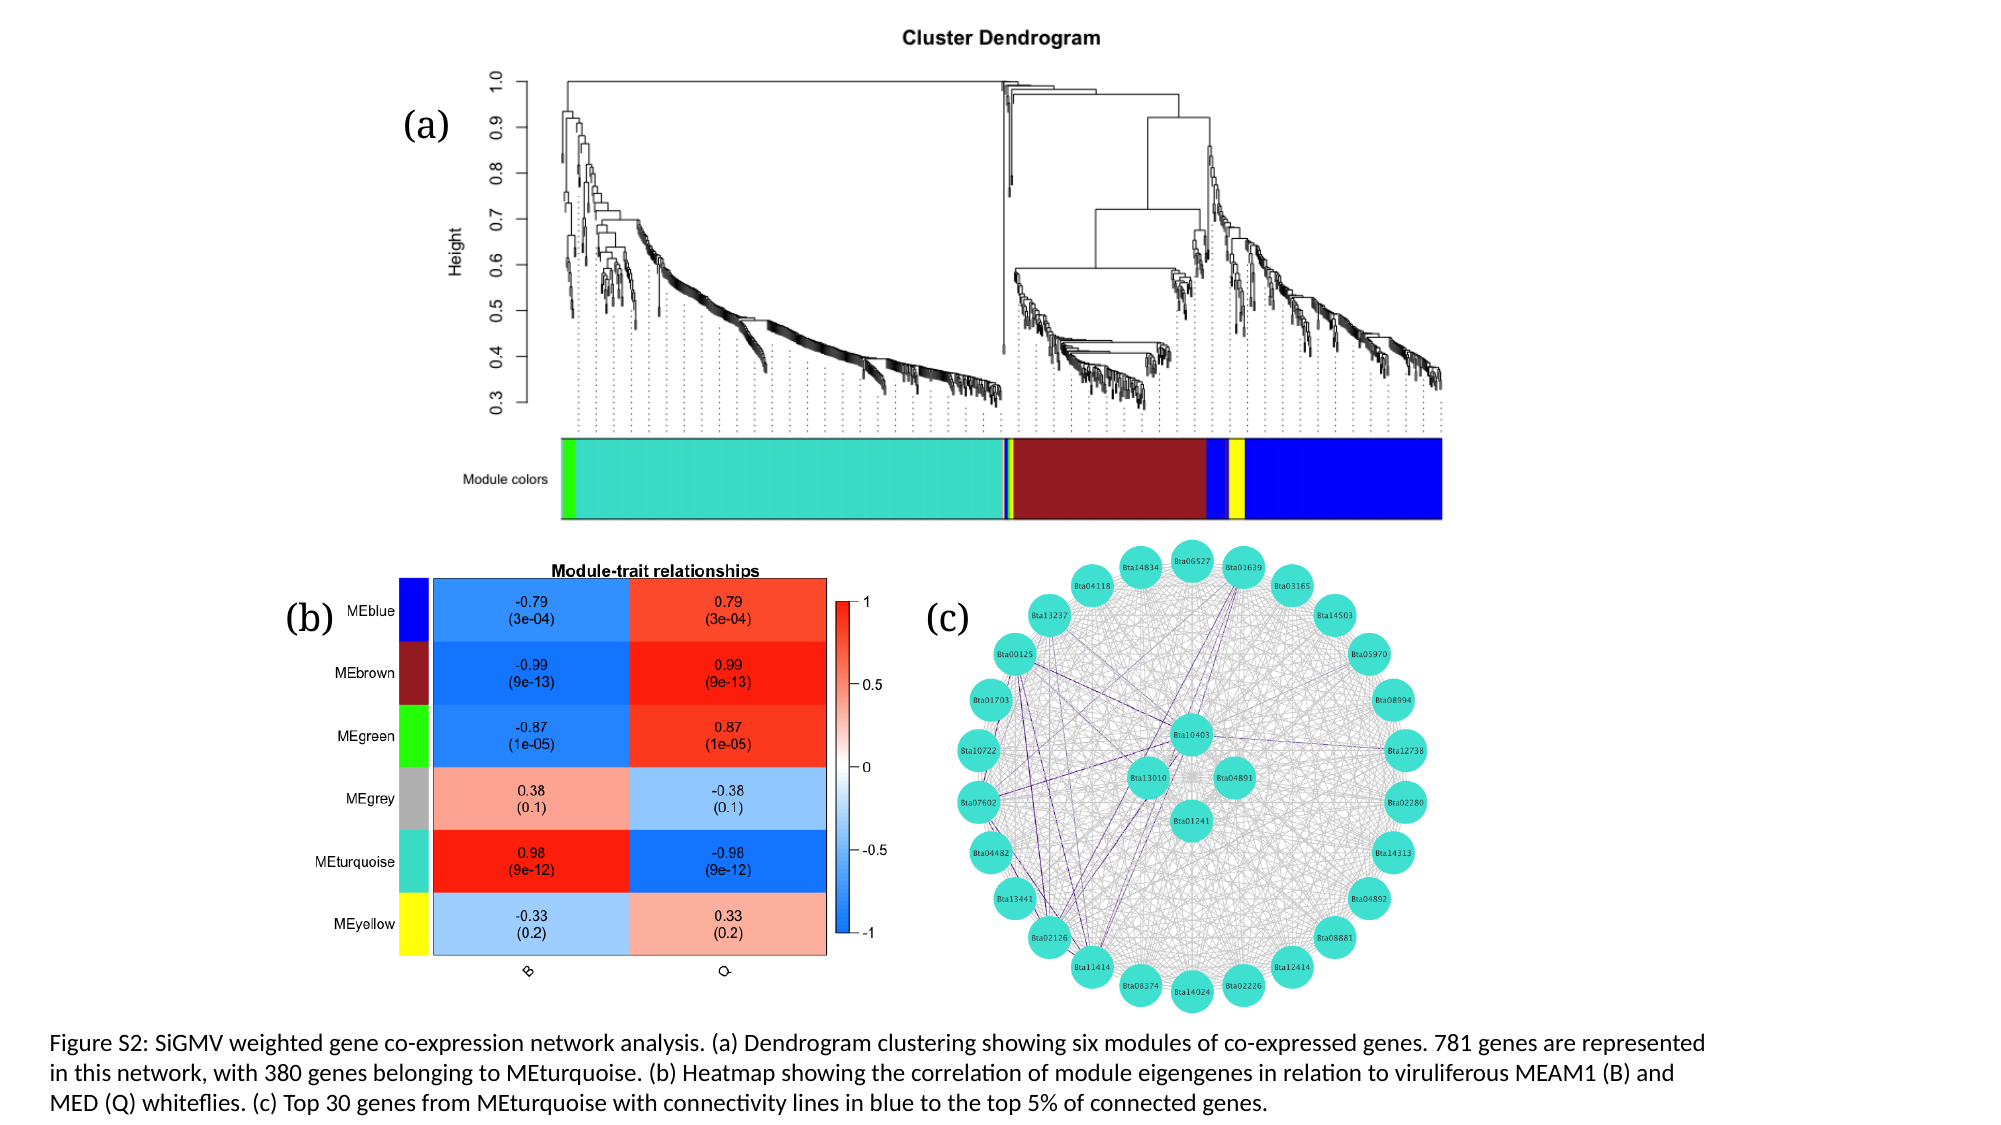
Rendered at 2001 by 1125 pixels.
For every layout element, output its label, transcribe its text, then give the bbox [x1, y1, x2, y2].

text_box (b) [270, 586, 306, 647]
picture [306, 561, 895, 988]
text_box (a) [388, 93, 424, 154]
picture [424, 6, 1497, 1018]
text_box (c) [911, 586, 950, 647]
text_box Figure S2: SiGMV weighted gene co-expression network analysis. (a) Dendrogram clustering showing six modules of co-expressed genes. 781 genes are represented in this network, with 380 genes belonging to MEturquoise. (b) Heatmap showing the correlation of module eigengenes in relation to viruliferous MEAM1 (B) and MED (Q) whiteflies. (c) Top 30 genes from MEturquoise with connectivity lines in blue to the top 5% of connected genes. [34, 1019, 1734, 1125]
